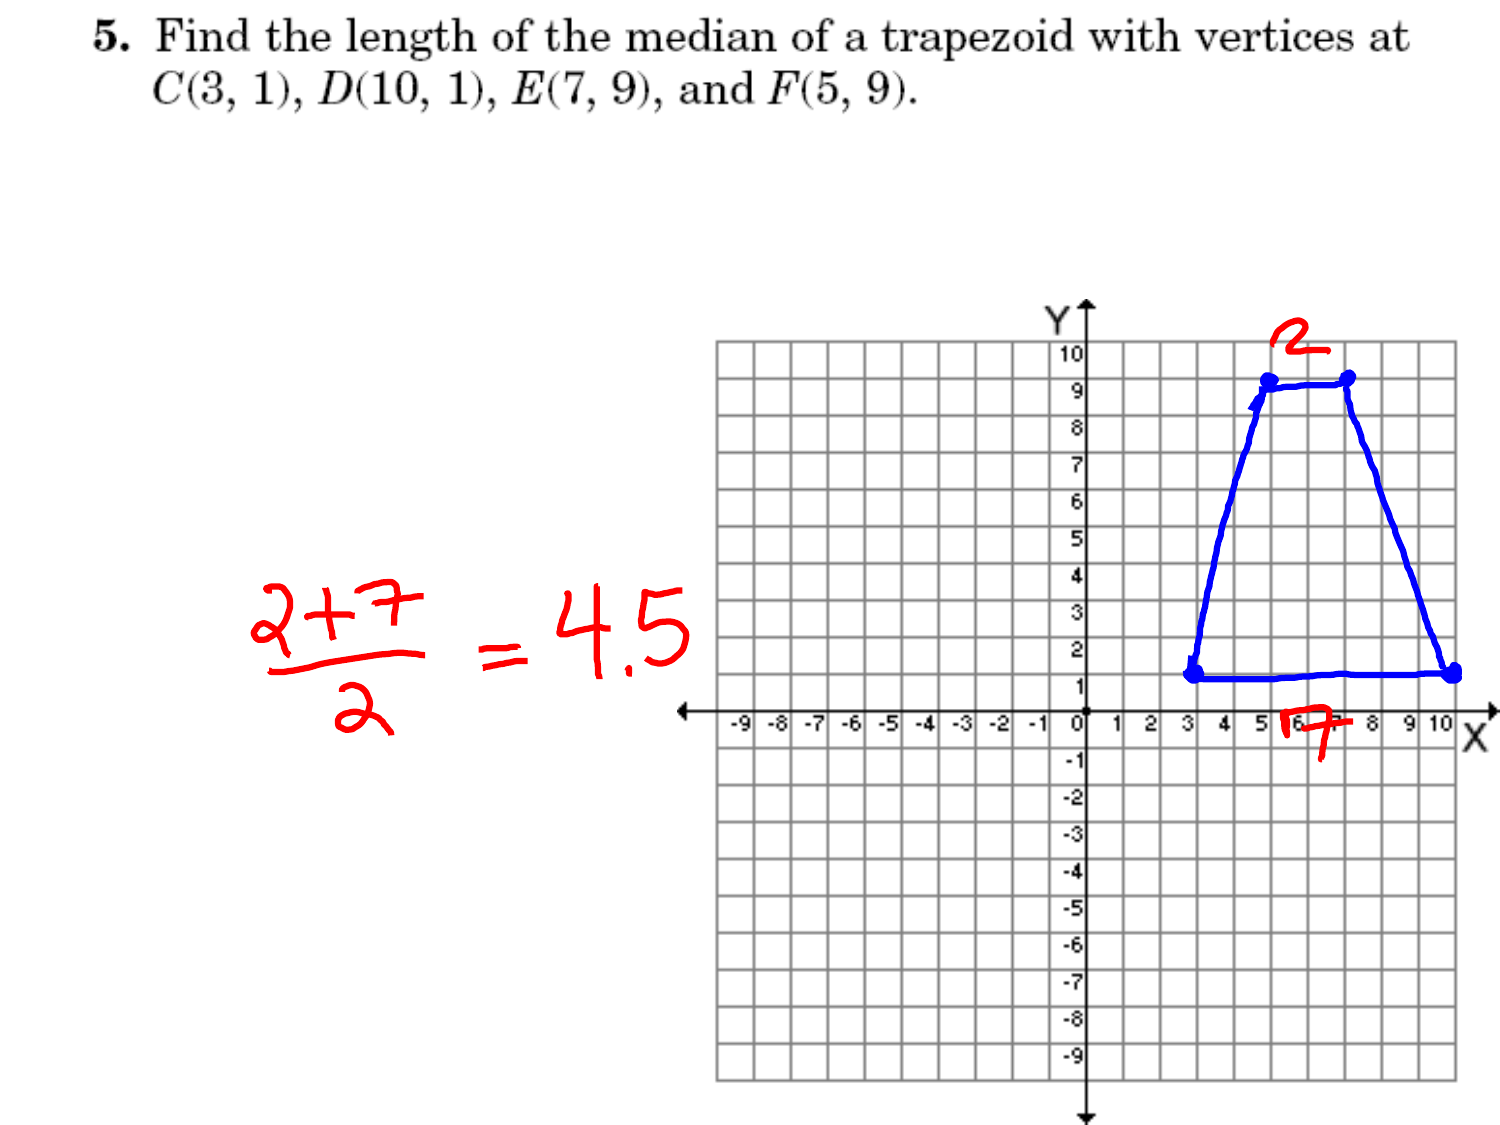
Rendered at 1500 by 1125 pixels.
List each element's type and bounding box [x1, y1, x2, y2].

text_box [640, 590, 672, 665]
text_box [253, 585, 291, 657]
picture [56, 0, 1444, 121]
picture [677, 299, 1500, 1125]
text_box [599, 618, 611, 630]
text_box [328, 617, 335, 640]
text_box [478, 646, 519, 651]
text_box [324, 587, 330, 613]
text_box [269, 651, 426, 673]
text_box [306, 613, 355, 619]
text_box [558, 592, 595, 635]
text_box [626, 667, 632, 675]
text_box [356, 581, 399, 626]
text_box [595, 585, 601, 680]
text_box [373, 595, 424, 605]
text_box [482, 660, 528, 669]
text_box [337, 684, 393, 736]
